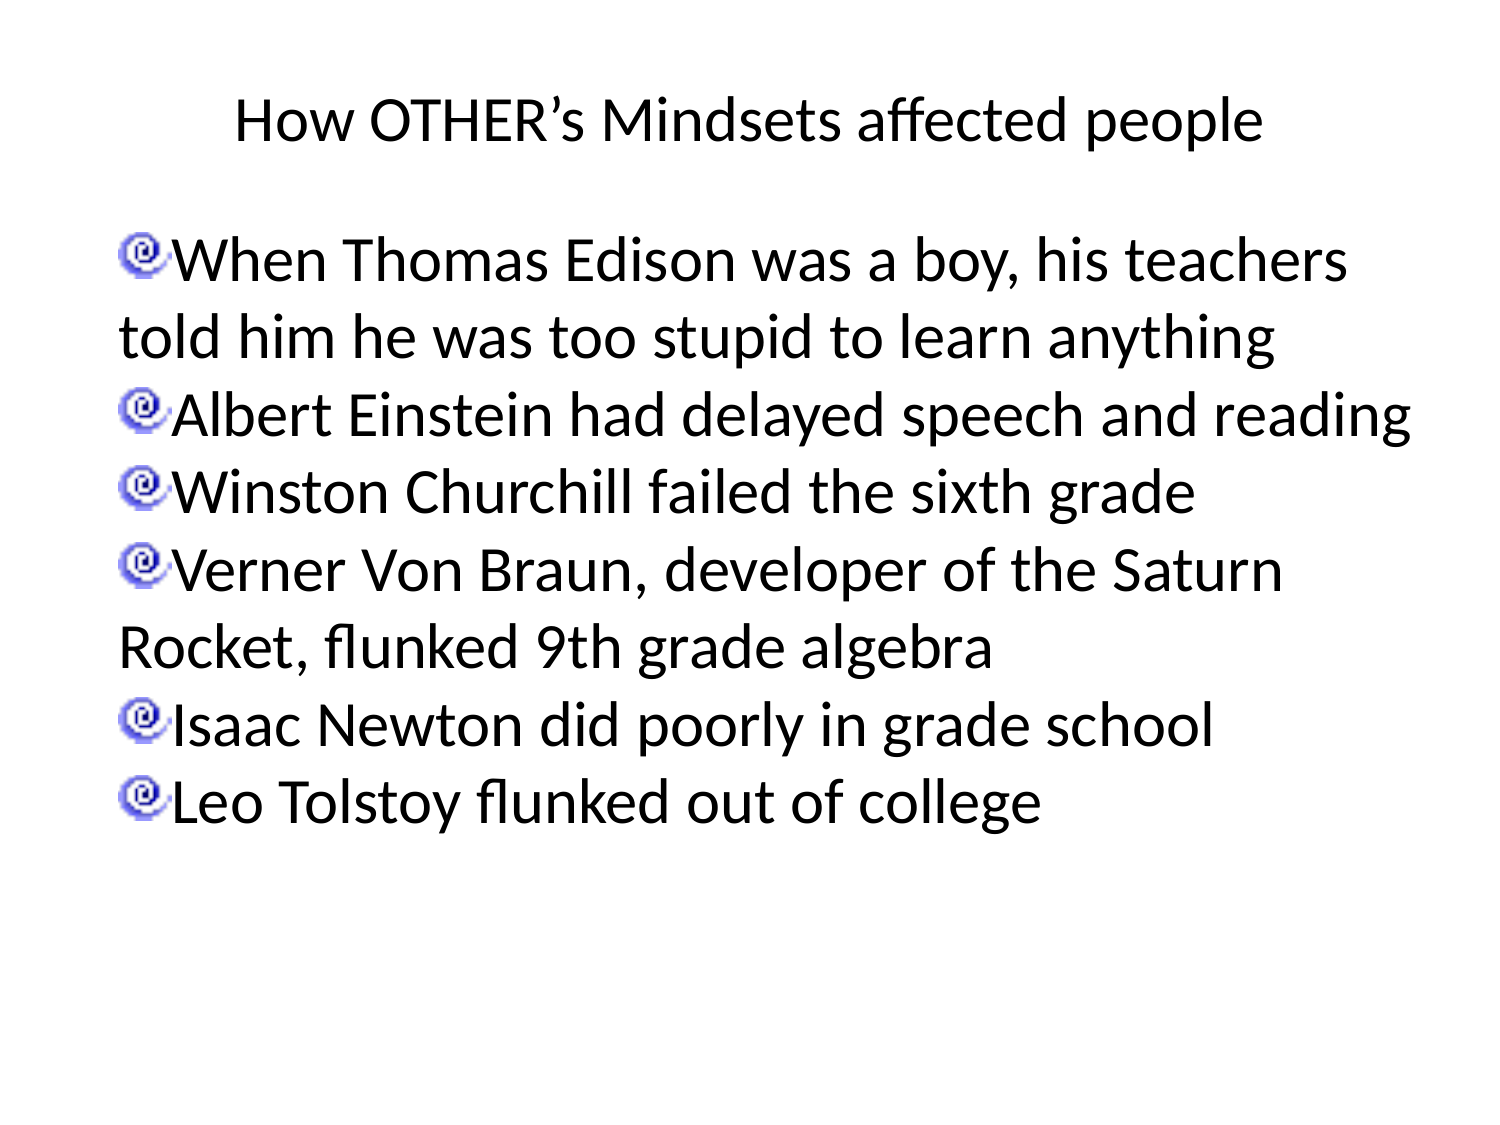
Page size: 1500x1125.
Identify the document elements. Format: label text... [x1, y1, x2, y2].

picture [118, 542, 172, 589]
picture [118, 775, 172, 821]
picture [118, 232, 172, 279]
picture [118, 465, 172, 511]
picture [118, 697, 172, 744]
text_box When Thomas Edison was a boy, his teachers told him he was too stupid to learn anything Albert Einstein had delayed speech and reading Winston Churchill failed the sixth grade Verner Von Braun, developer of the Saturn Rocket, flunked 9th grade algebra Isaac Newton did poorly in grade school Leo Tolstoy flunked out of college [108, 211, 1445, 842]
picture [118, 387, 172, 434]
title How OTHER’s Mindsets affected people [146, 29, 1354, 203]
